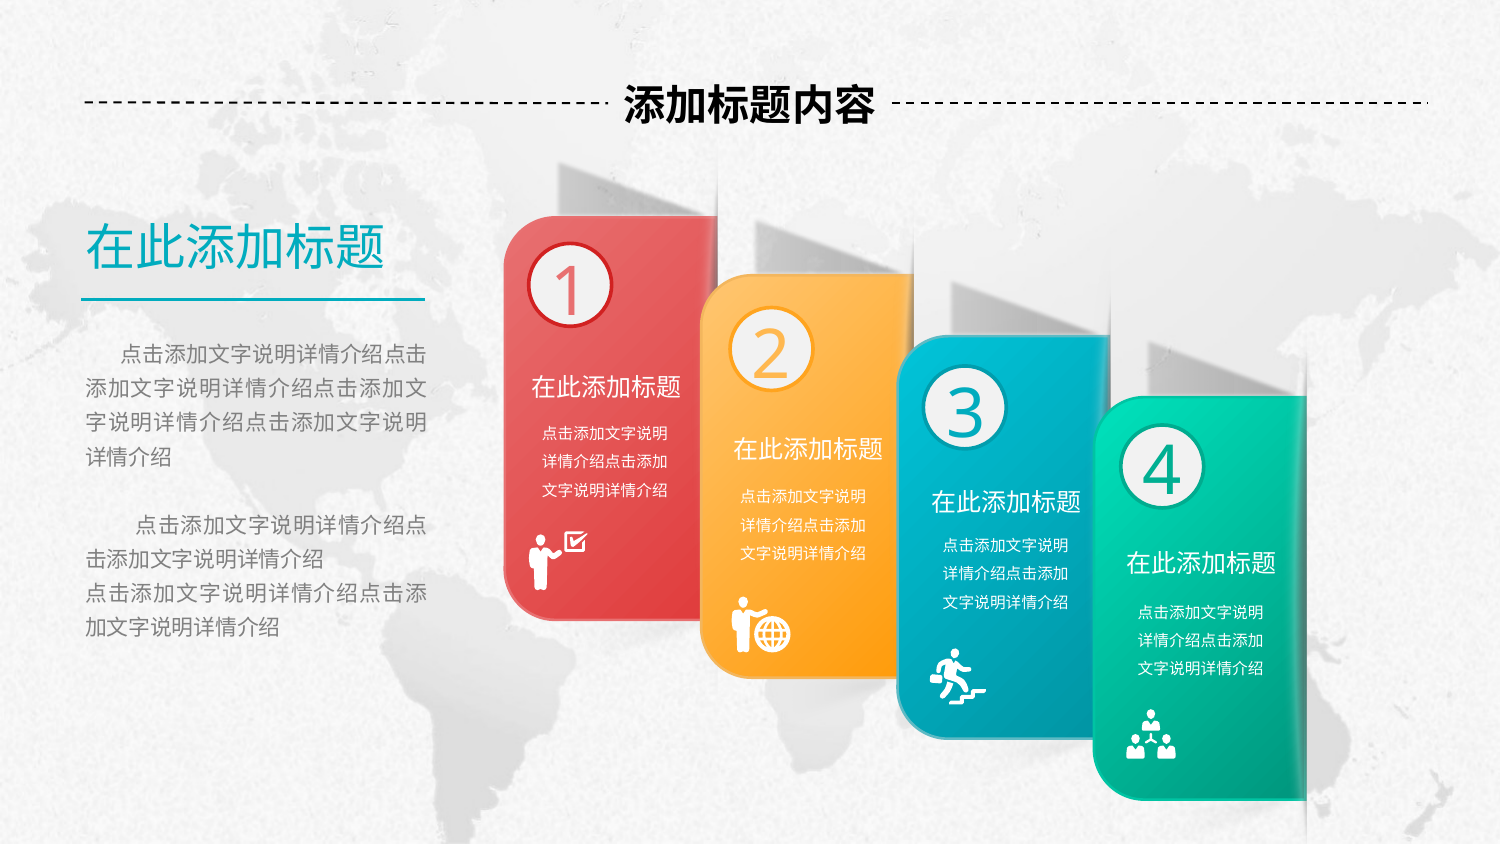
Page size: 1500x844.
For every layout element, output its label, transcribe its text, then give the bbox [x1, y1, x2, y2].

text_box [731, 596, 791, 653]
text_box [528, 531, 589, 591]
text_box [528, 239, 612, 338]
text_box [1112, 540, 1294, 686]
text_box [897, 235, 1149, 840]
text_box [730, 302, 813, 401]
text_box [923, 361, 1007, 461]
text_box 点击添加文字说明详情介绍点击添加文字说明详情介绍点击添加文字说明详情介绍点击添加文字说明详情介绍 点击添加文字说明详情介绍点击添加文字说明详情介绍 点击添加文字说明详情介绍点击添加文字说明详情介绍 [70, 325, 443, 682]
text_box 添加标题内容 [584, 77, 916, 129]
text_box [504, 116, 756, 721]
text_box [1093, 296, 1345, 844]
text_box 在此添加标题 [70, 207, 443, 283]
picture [0, 0, 1500, 844]
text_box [701, 174, 952, 779]
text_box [1126, 709, 1176, 759]
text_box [916, 479, 1099, 620]
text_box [516, 363, 699, 508]
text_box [929, 647, 986, 705]
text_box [718, 425, 900, 571]
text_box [1120, 418, 1204, 517]
